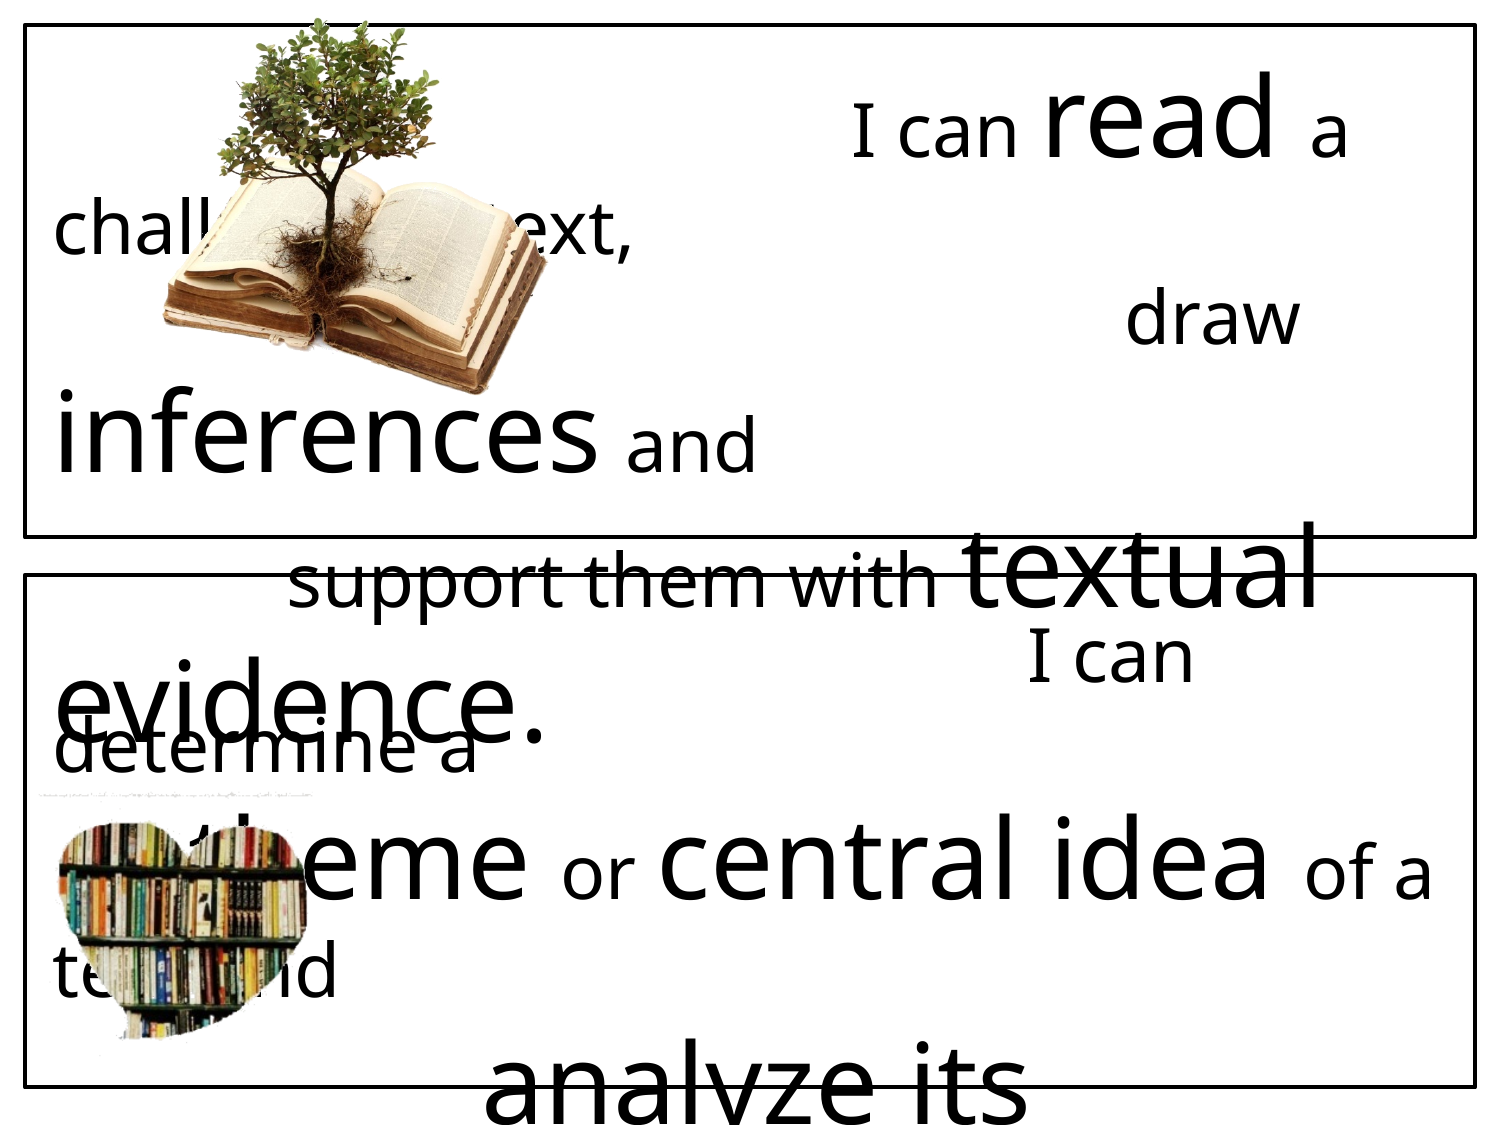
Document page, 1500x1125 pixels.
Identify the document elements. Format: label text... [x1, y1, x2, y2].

text_box [23, 573, 37, 1089]
text_box [573, 23, 1477, 539]
text_box [23, 23, 119, 539]
picture [37, 787, 313, 1063]
text_box I can determine a theme or central idea of a text and analyze its development. [37, 599, 1463, 1125]
picture [124, 0, 569, 413]
text_box [1463, 573, 1477, 1089]
text_box I can read a challenging text, draw inferences and support them with textual evidence. [37, 37, 1463, 599]
